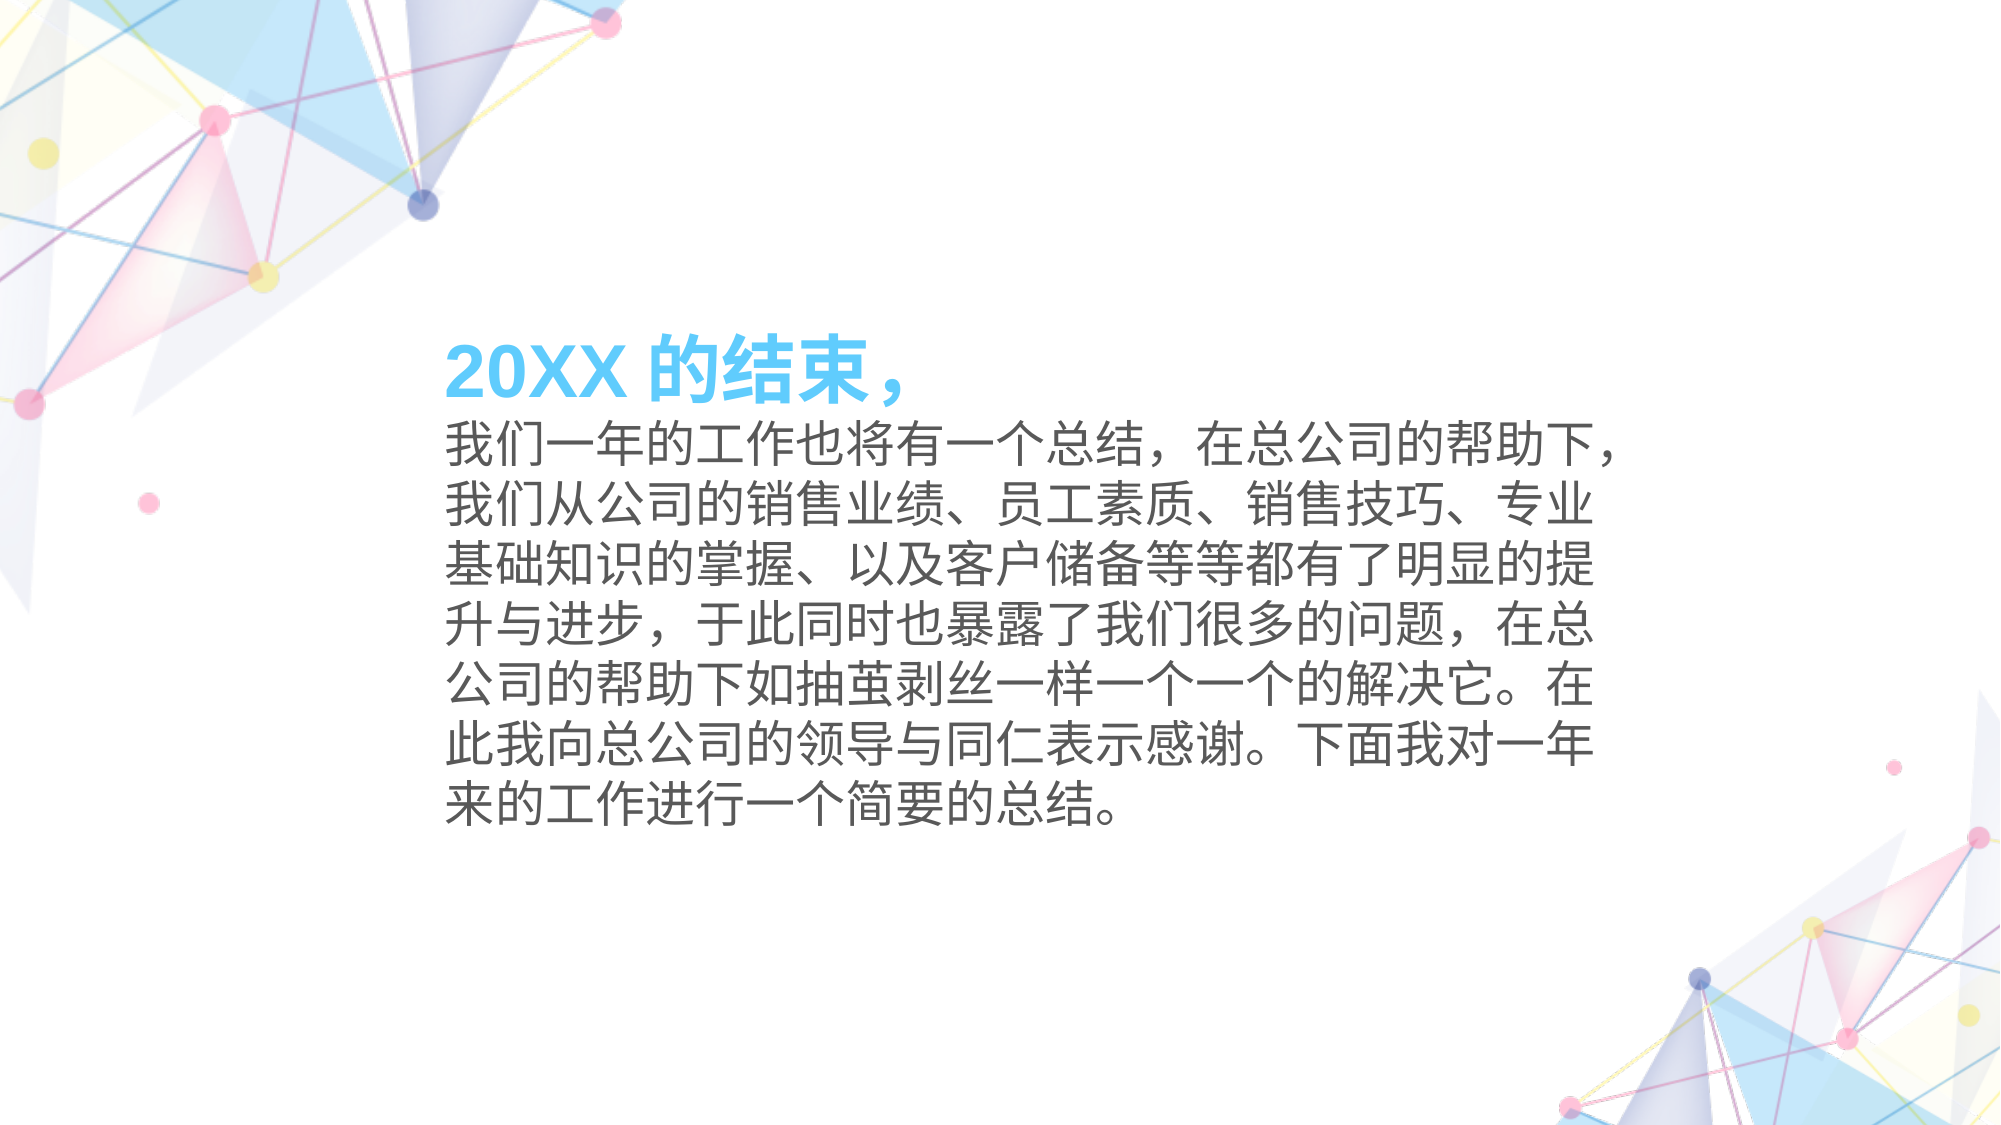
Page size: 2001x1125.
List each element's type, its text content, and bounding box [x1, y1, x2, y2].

text_box 20XX的结束， 我们一年的工作也将有一个总结，在总公司的帮助下，我们从公司的销售业绩、员工素质、销售技巧、专业基础知识的掌握、以及客户储备等等都有了明显的提升与进步，于此同时也暴露了我们很多的问题，在总公司的帮助下如抽茧剥丝一样一个一个的解决它。在此我向总公司的领导与同仁表示感谢。下面我对一年来的工作进行一个简要的总结。 [430, 315, 1635, 840]
picture [1390, 565, 2000, 1125]
picture [0, 0, 861, 790]
